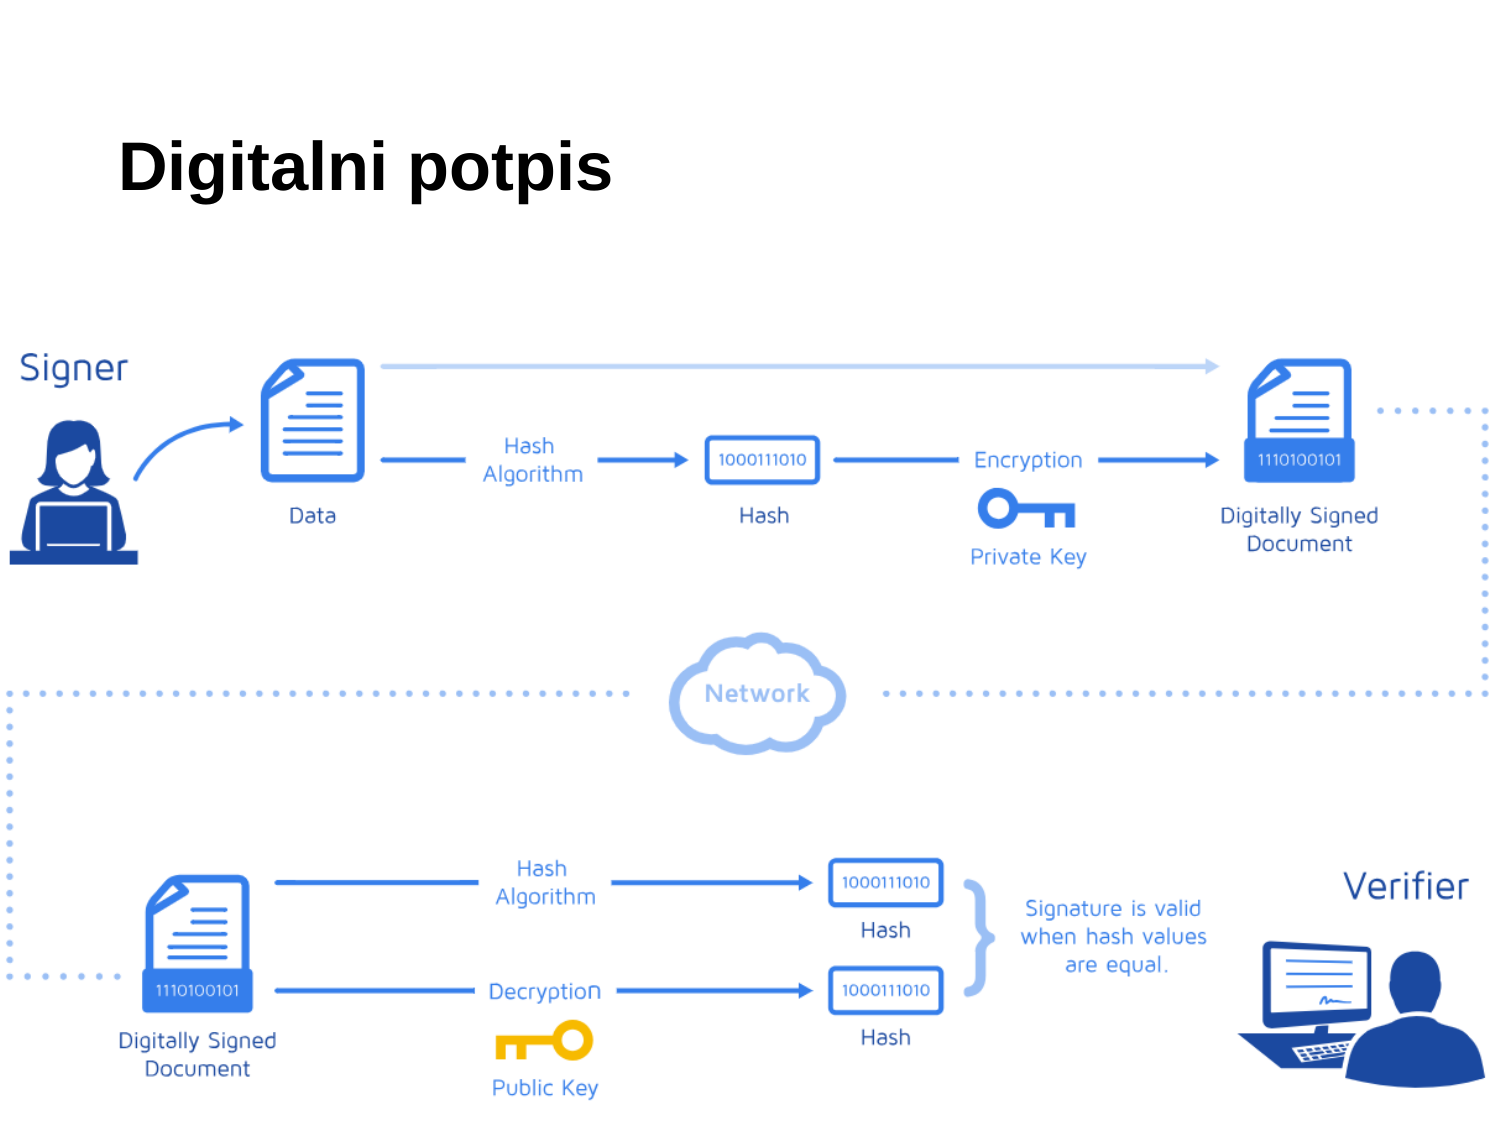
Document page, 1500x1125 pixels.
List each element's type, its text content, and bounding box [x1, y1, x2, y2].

title Digitalni potpis [103, 59, 1397, 278]
picture [0, 326, 1500, 1125]
